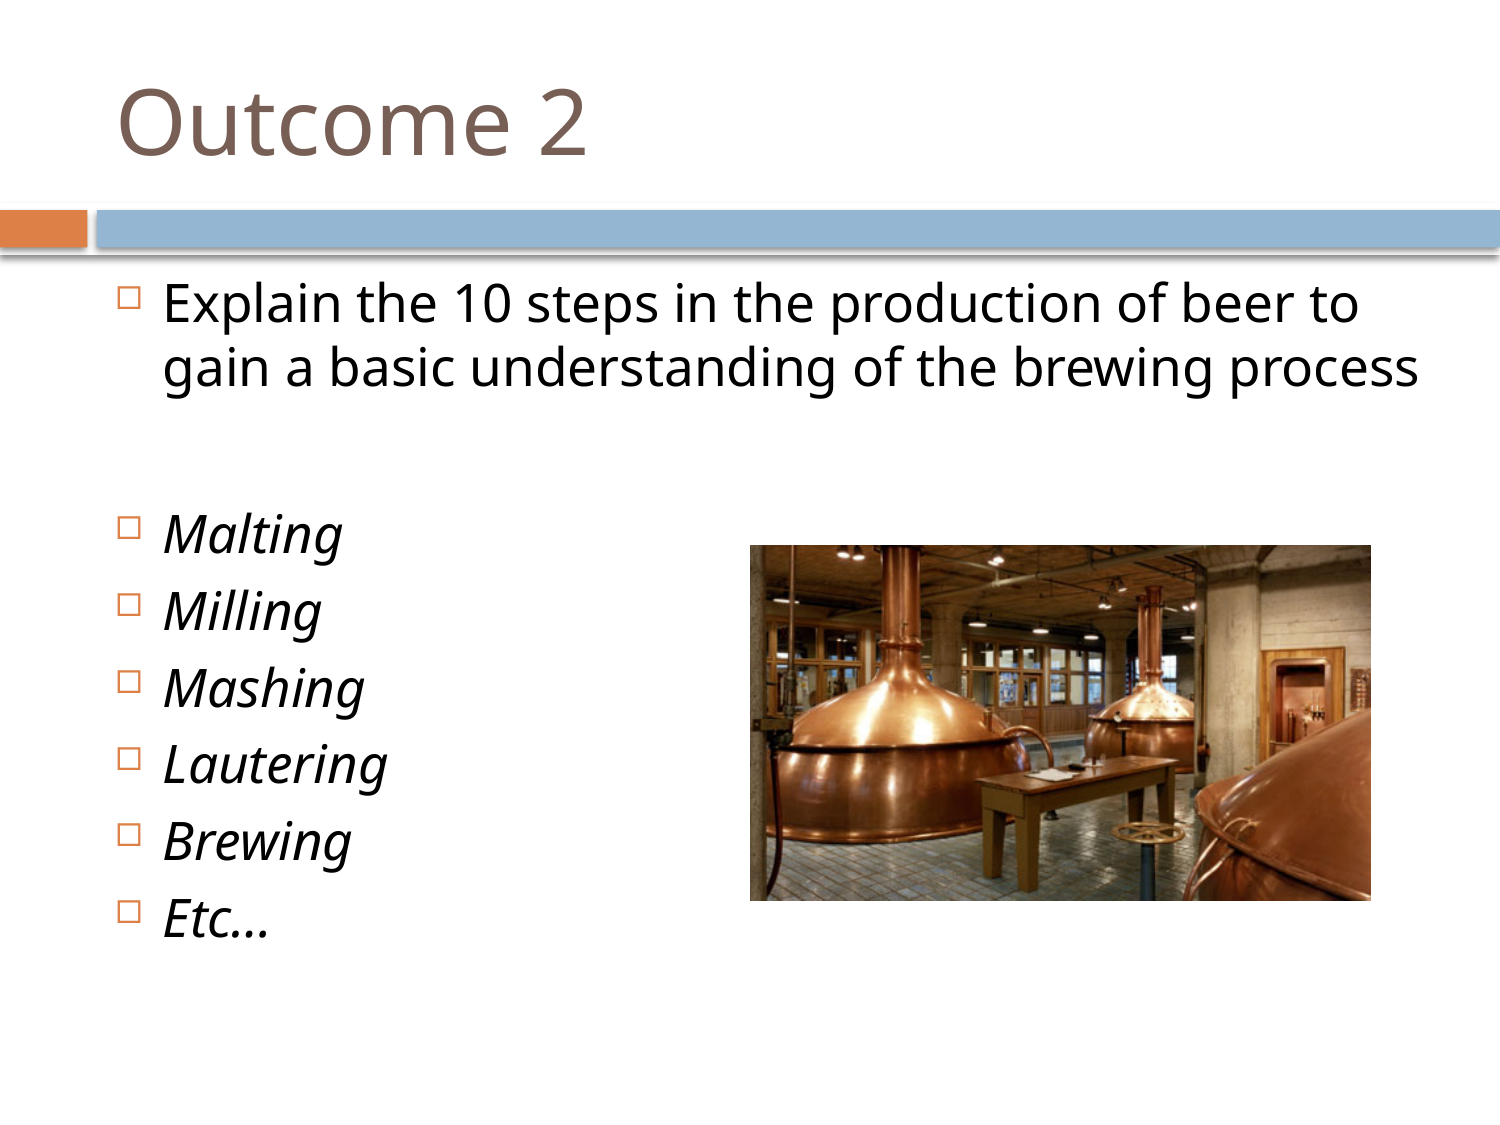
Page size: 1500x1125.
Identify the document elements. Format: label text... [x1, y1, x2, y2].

title Outcome 2 [100, 37, 1438, 200]
picture [749, 545, 1371, 902]
list Explain the 10 steps in the production of beer to gain a basic understanding of the brewing process Malting Milling Mashing Lautering Brewing Etc… [100, 262, 1438, 1000]
